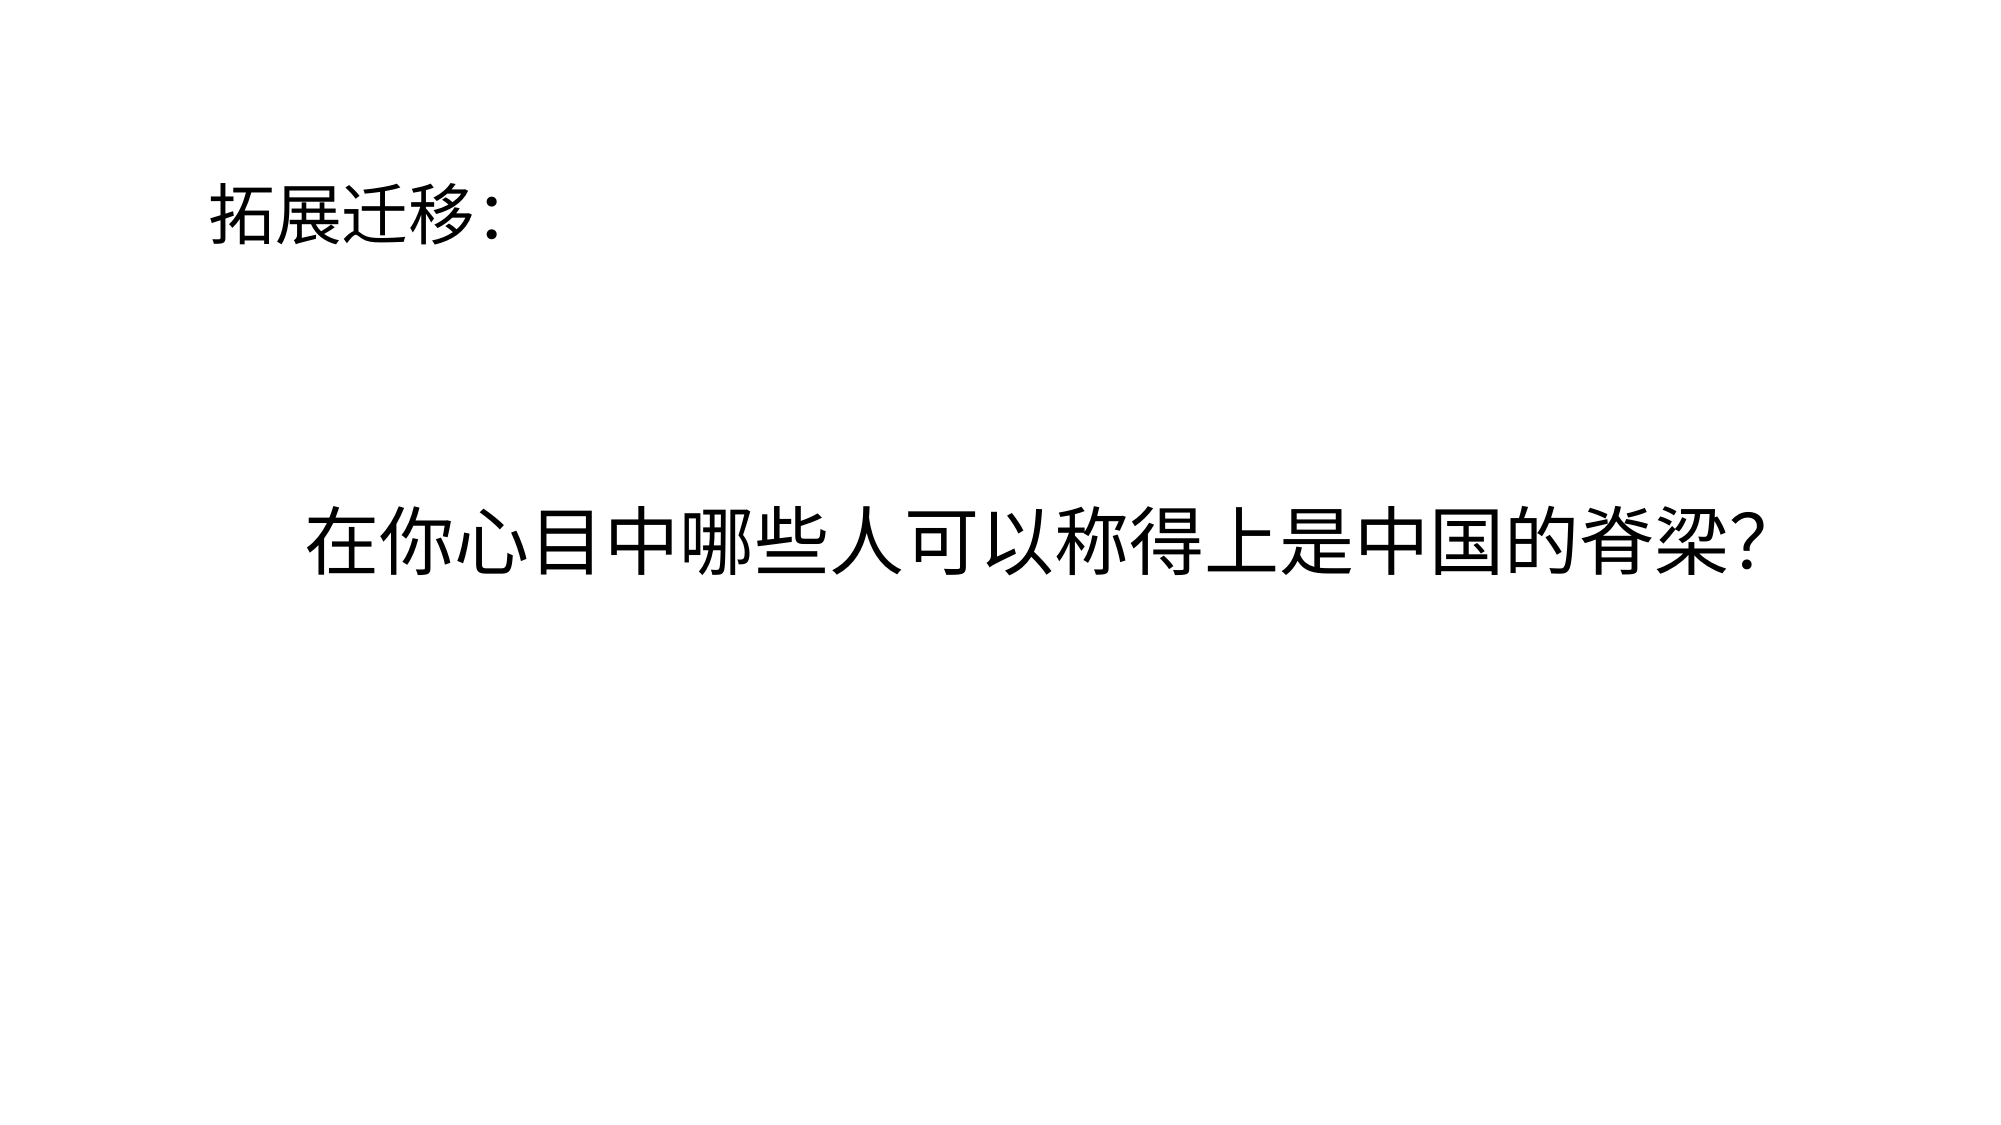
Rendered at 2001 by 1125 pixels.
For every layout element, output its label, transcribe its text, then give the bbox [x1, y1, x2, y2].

text_box 拓展迁移： [193, 165, 558, 261]
text_box 在你心目中哪些人可以称得上是中国的脊梁？ [289, 487, 1820, 592]
